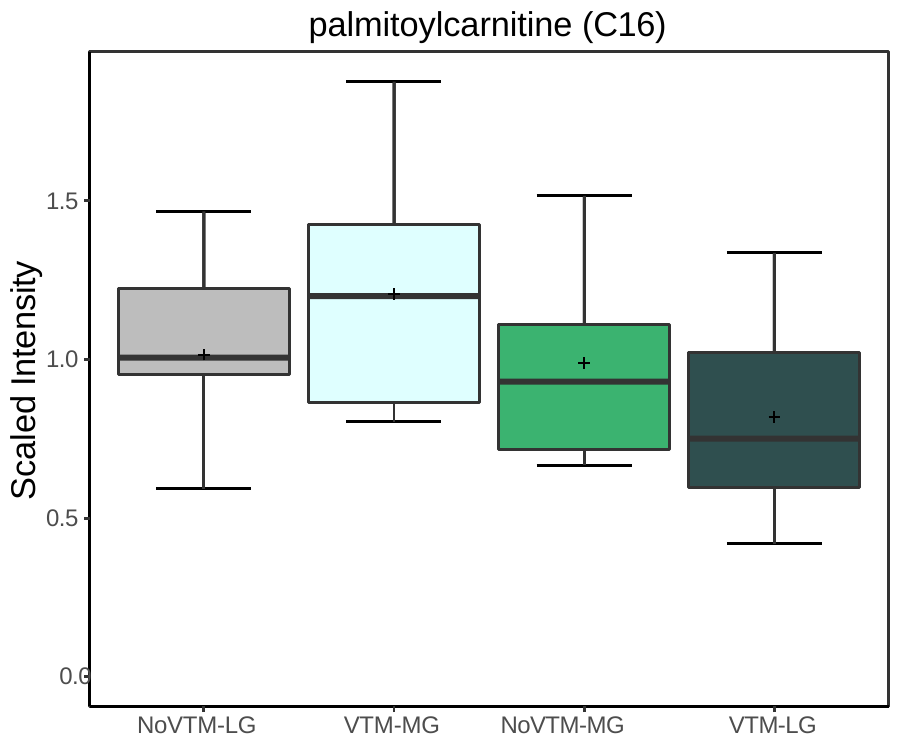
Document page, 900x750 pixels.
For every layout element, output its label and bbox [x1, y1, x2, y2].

text_box [306, 0, 672, 44]
text_box [44, 183, 82, 214]
footer [57, 661, 95, 750]
text_box [83, 50, 891, 738]
slide_number [134, 713, 263, 750]
text_box [1, 256, 82, 531]
